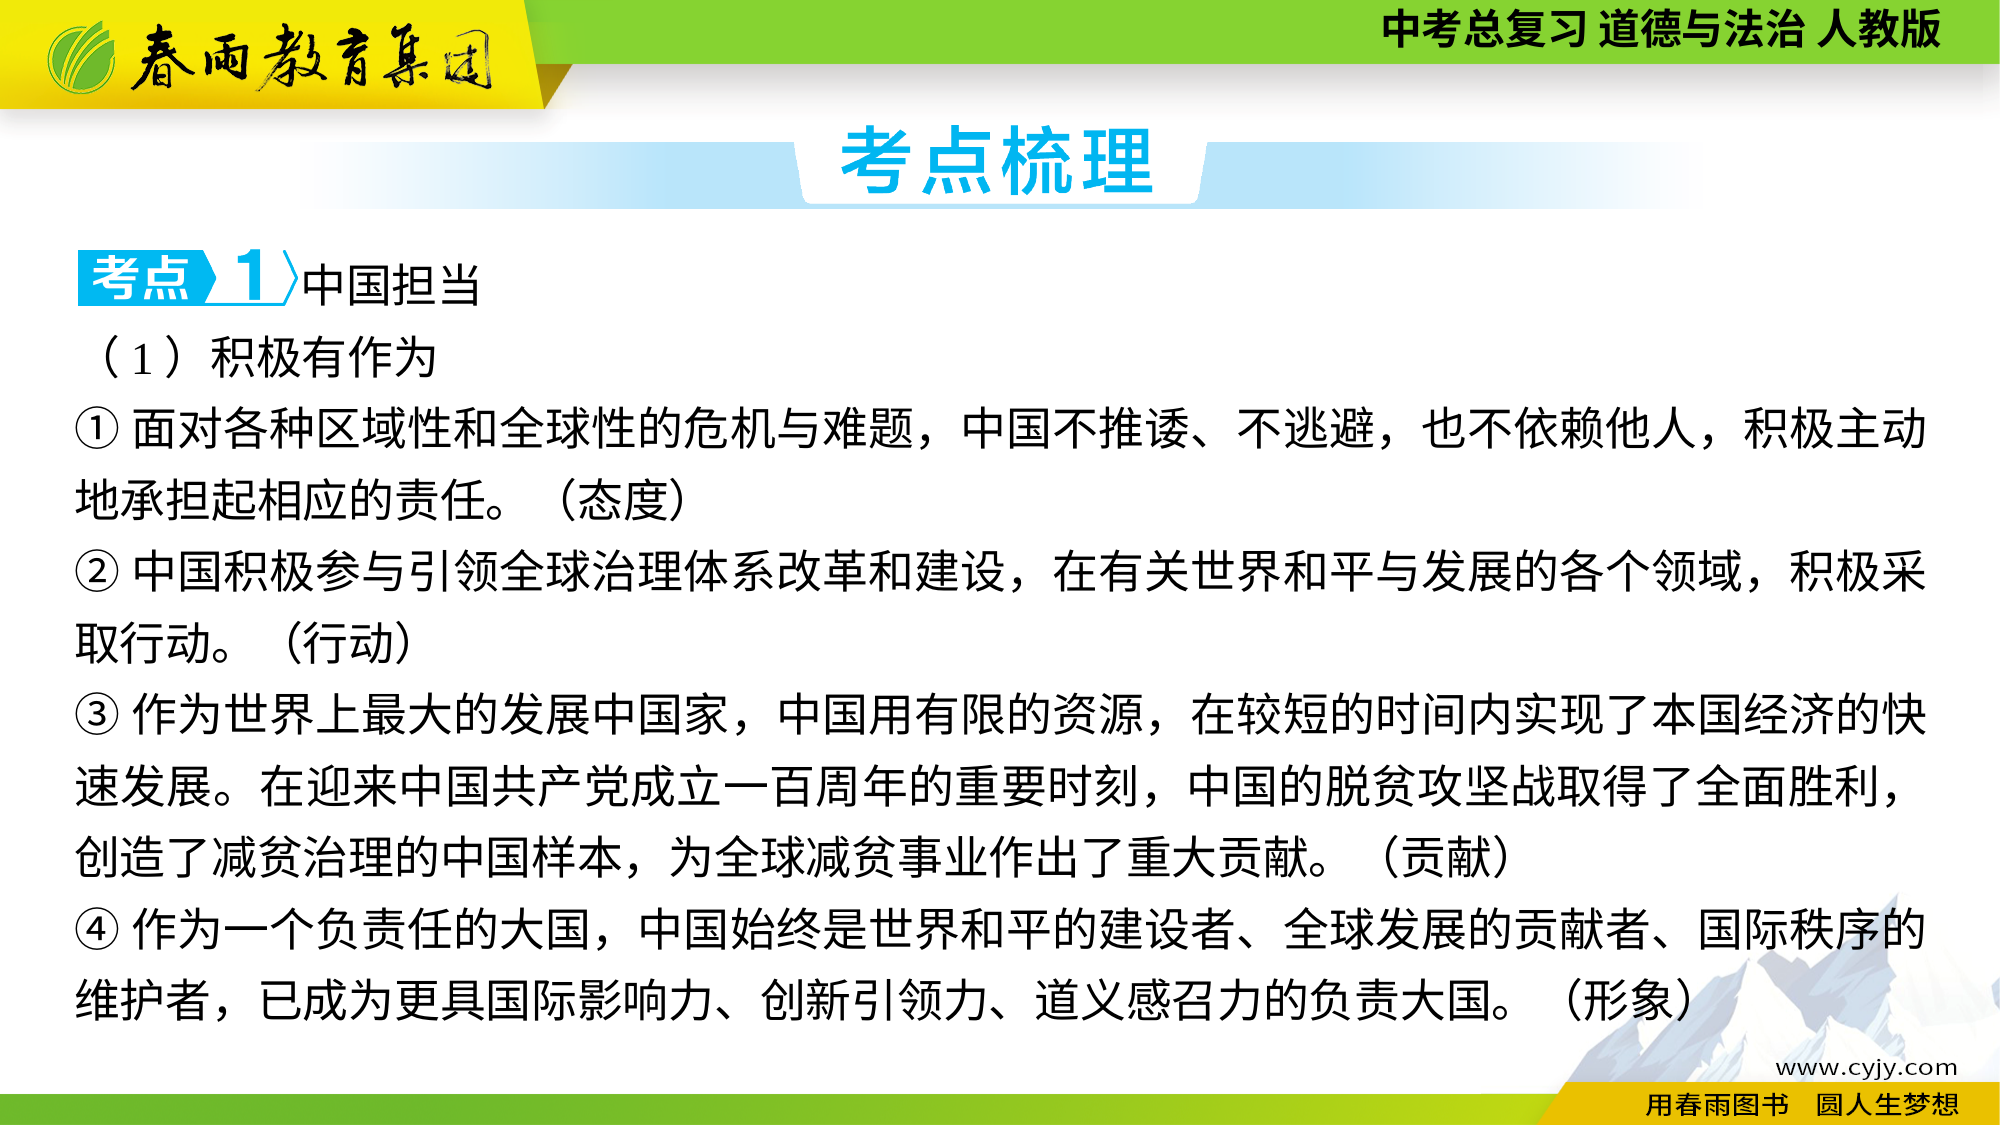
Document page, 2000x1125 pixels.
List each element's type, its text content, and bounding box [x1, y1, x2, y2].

picture [0, 0, 2000, 1125]
list 中国担当 （1）积极有作为 ①面对各种区域性和全球性的危机与难题，中国不推诿、不逃避，也不依赖他人，积极主动地承担起相应的责任。（态度） ②中国积极参与引领全球治理体系改革和建设，在有关世界和平与发展的各个领域，积极采取行动。（行动） ③作为世界上最大的发展中国家，中国用有限的资源，在较短的时间内实现了本国经济的快速发展。在迎来中国共产党成立一百周年的重要时刻，中国的脱贫攻坚战取得了全面胜利，创造了减贫治理的中国样本，为全球减贫事业作出了重大贡献。（贡献） ④作为一个负责任的大国，中国始终是世界和平的建设者、全球发展的贡献者、国际秩序的维护者，已成为更具国际影响力、创新引领力、道义感召力的负责大国。（形象） [59, 233, 1944, 1035]
